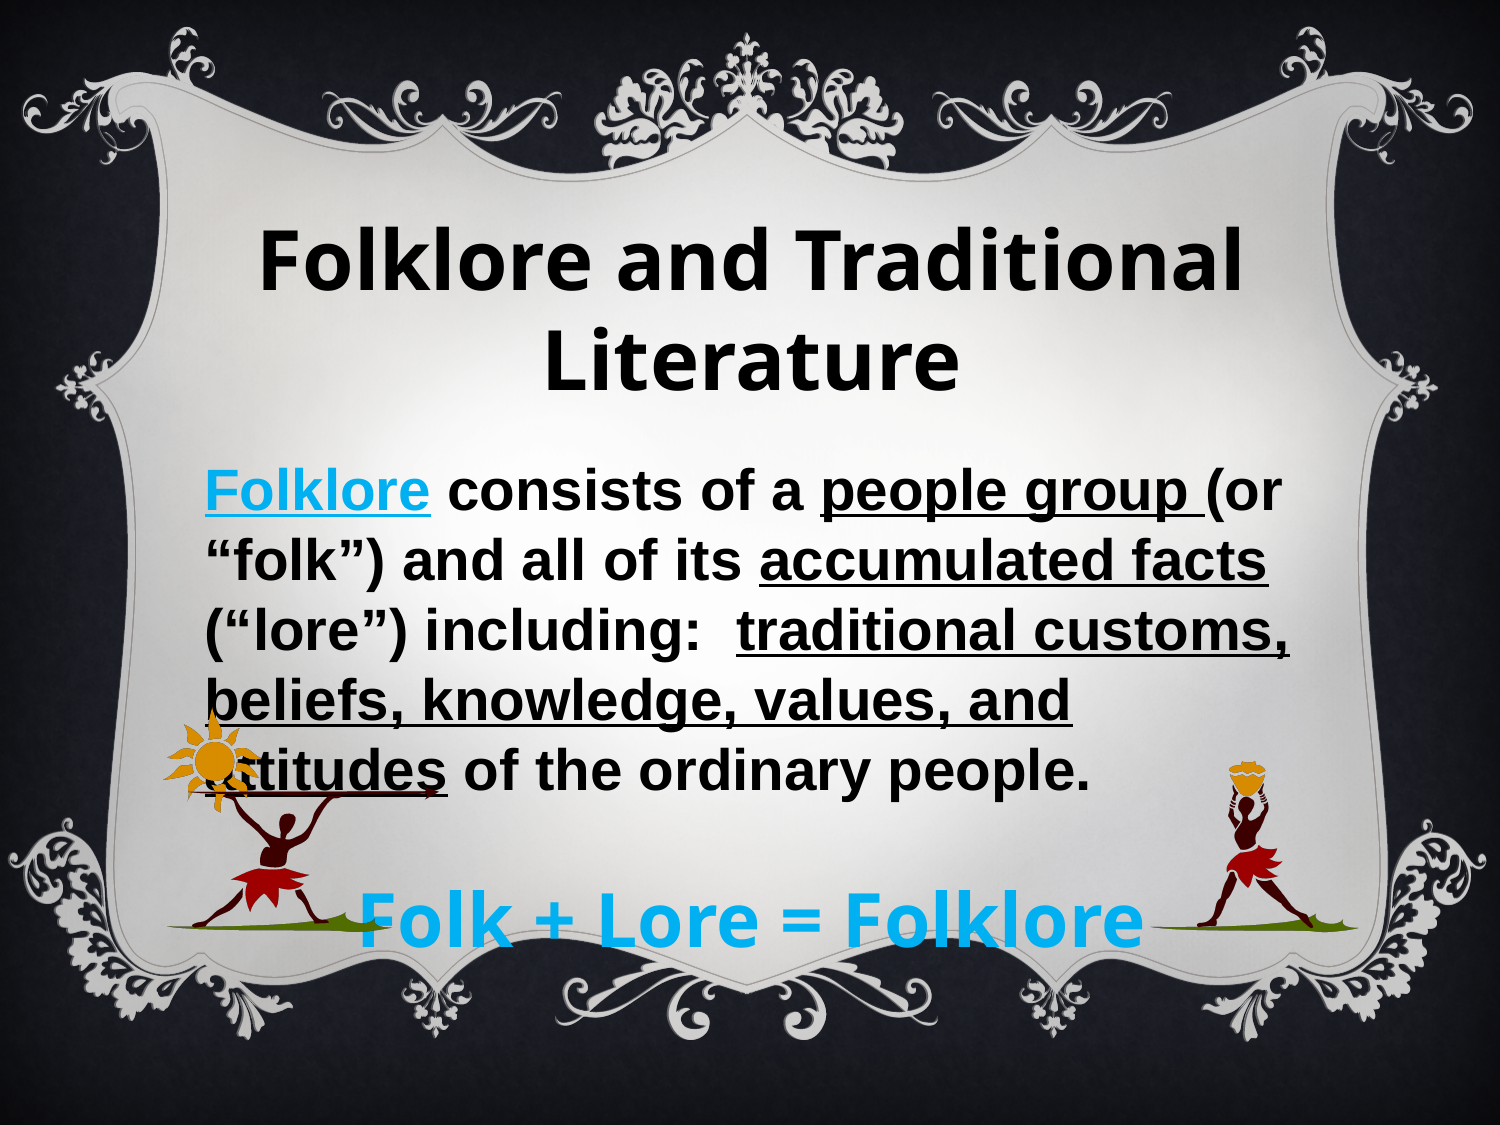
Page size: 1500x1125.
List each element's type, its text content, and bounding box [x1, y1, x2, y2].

text_box Folklore and Traditional Literature Folklore consists of a people group (or “folk”) and all of its accumulated facts (“lore”) including: traditional customs, beliefs, knowledge, values, and attitudes of the ordinary people. Folk + Lore = Folklore [189, 199, 1315, 877]
picture [0, 0, 1500, 1125]
